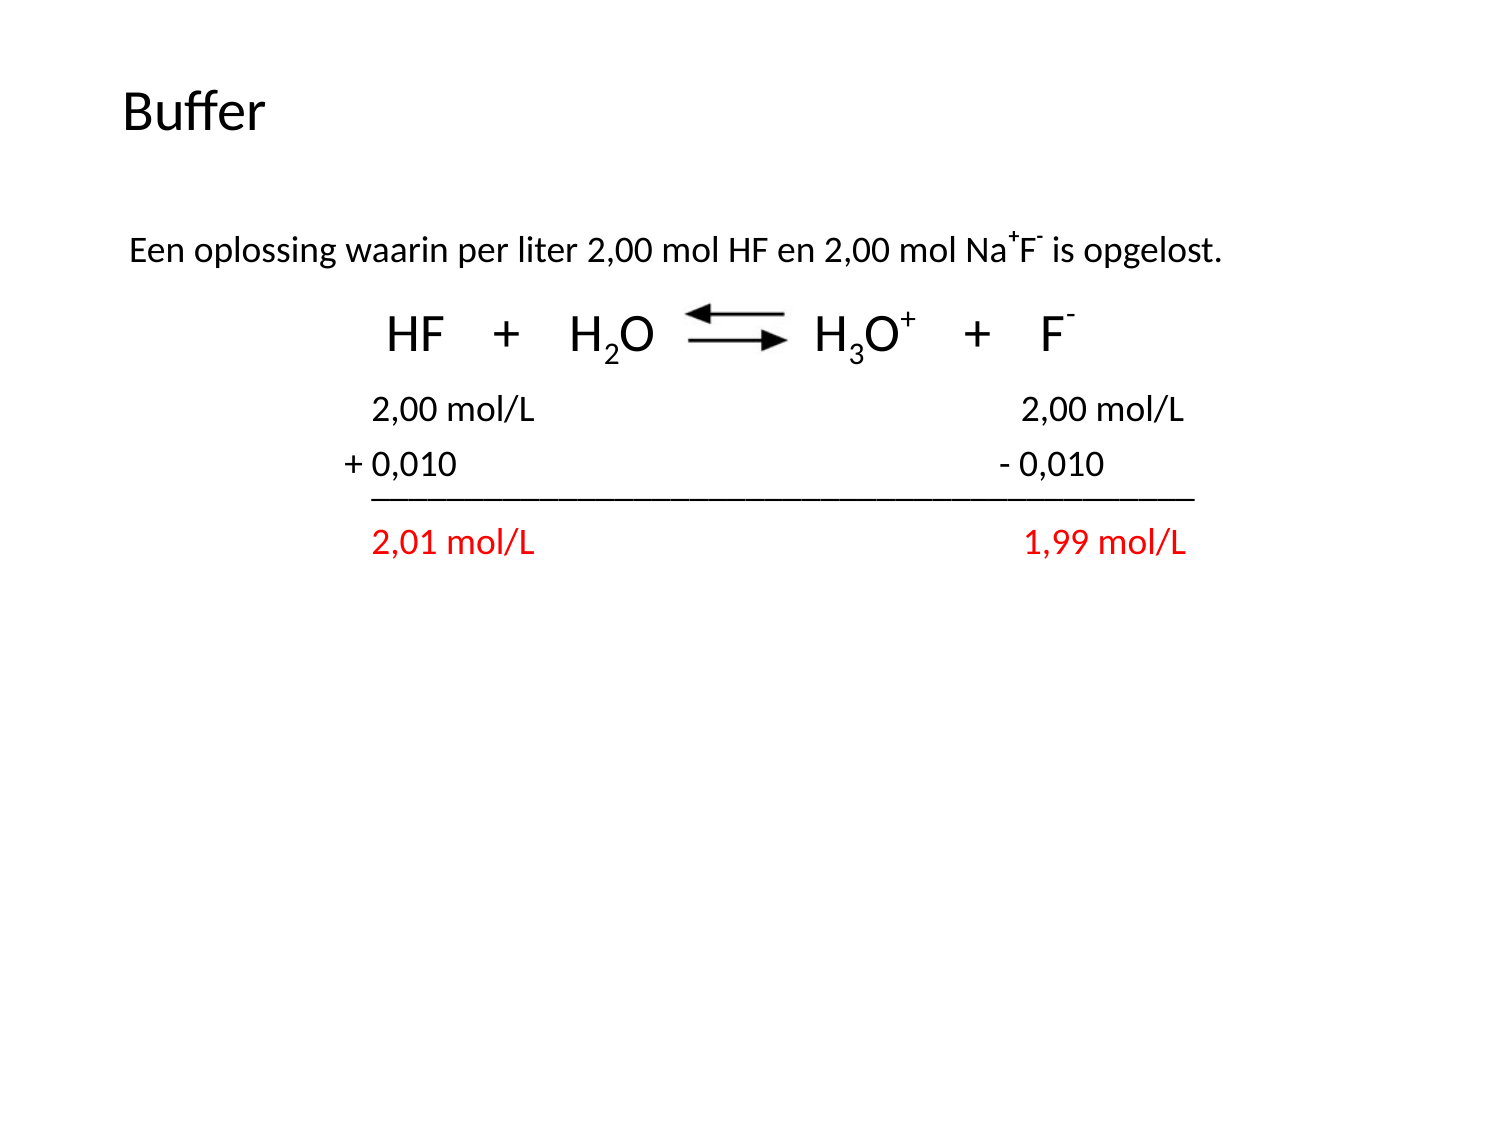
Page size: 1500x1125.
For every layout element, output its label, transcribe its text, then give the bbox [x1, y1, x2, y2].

text_box Een buffer is bijvoorbeeld: Een oplossing waarin per liter 2,00 mol HF en 2,00 mol Na+F- is opgelost. [114, 169, 1239, 683]
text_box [322, 285, 1500, 590]
text_box Buffer [108, 64, 282, 150]
